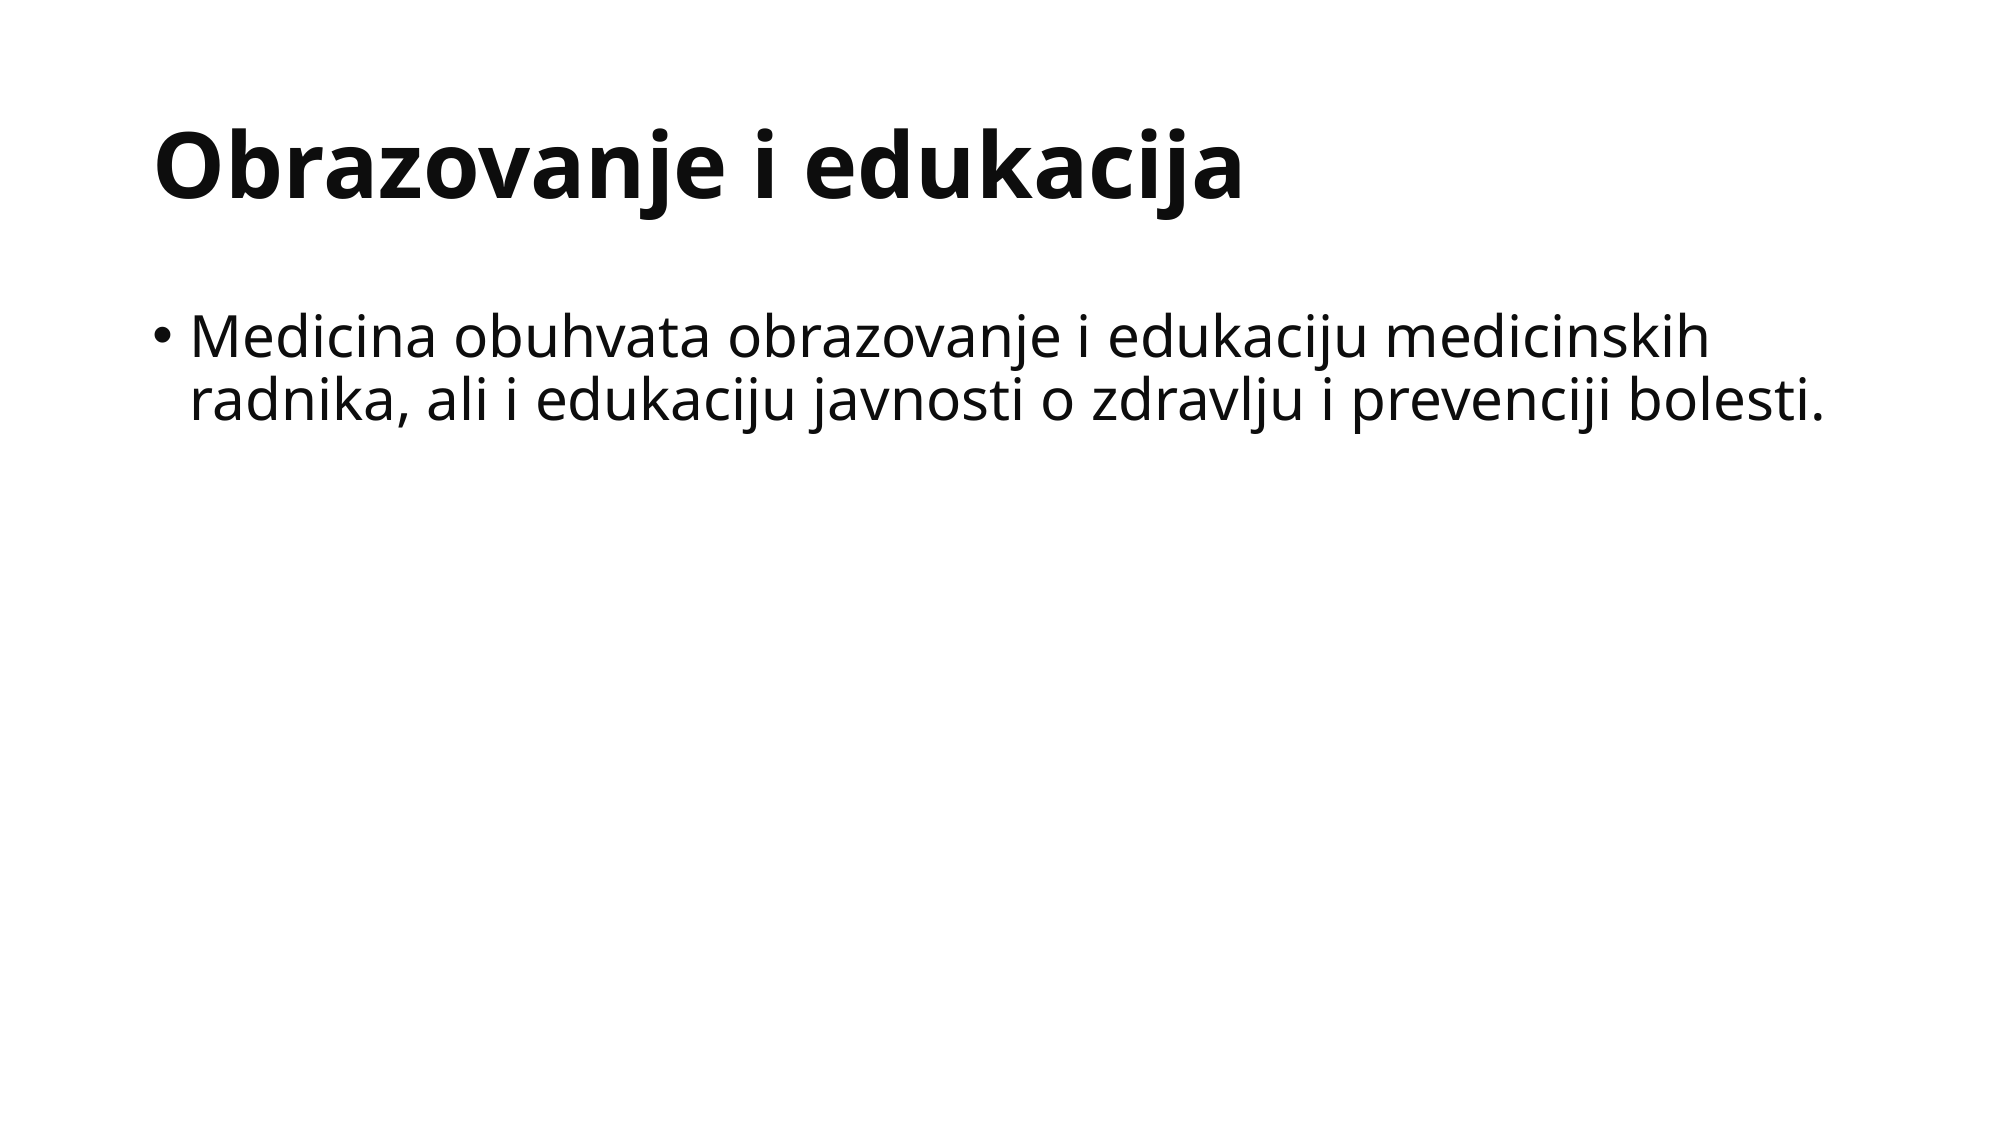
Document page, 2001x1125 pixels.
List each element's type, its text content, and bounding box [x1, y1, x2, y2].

list Medicina obuhvata obrazovanje i edukaciju medicinskih radnika, ali i edukaciju javnosti o zdravlju i prevenciji bolesti. [137, 299, 1863, 1014]
title Obrazovanje i edukacija [137, 59, 1863, 278]
